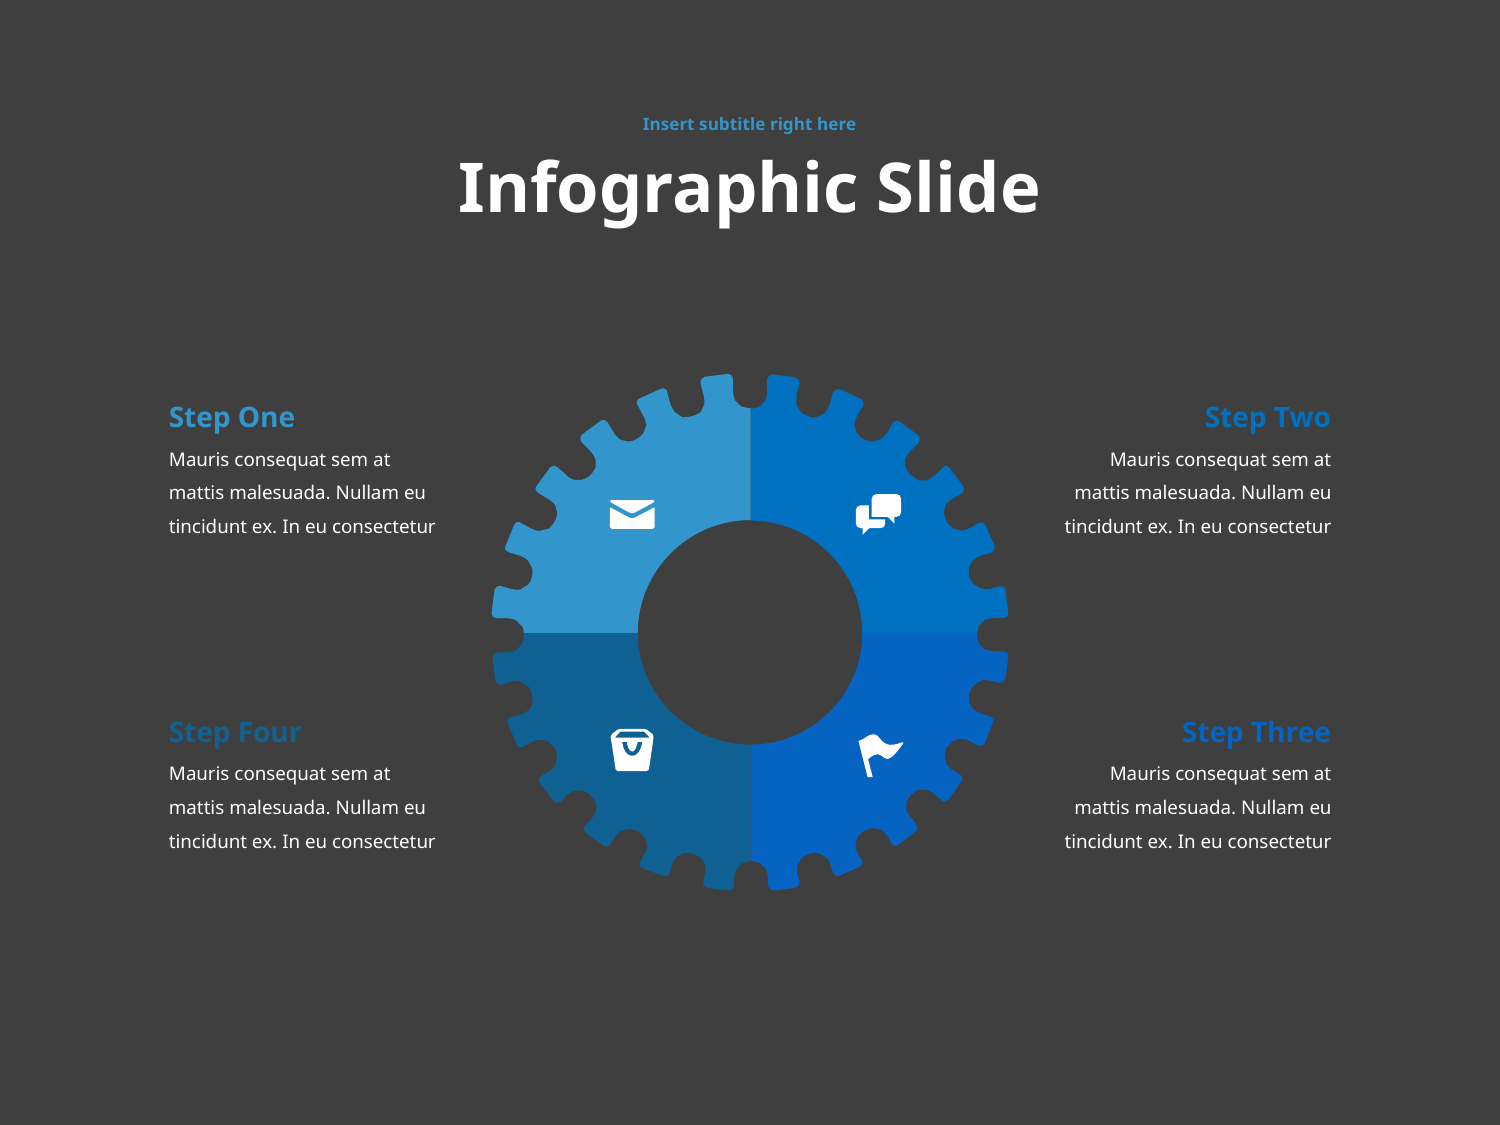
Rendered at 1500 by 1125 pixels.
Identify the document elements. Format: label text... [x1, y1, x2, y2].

text_box Mauris consequat sem at mattis malesuada. Nullam eu tincidunt ex. In eu consectetur [1043, 428, 1346, 545]
text_box Step Four [154, 706, 404, 756]
subtitle Insert subtitle right here [396, 101, 1104, 148]
text_box Step One [154, 392, 404, 441]
text_box Step Two [1096, 392, 1346, 441]
title Infographic Slide [396, 148, 1104, 257]
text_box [491, 373, 1009, 891]
text_box Mauris consequat sem at mattis malesuada. Nullam eu tincidunt ex. In eu consectetur [154, 743, 457, 860]
text_box Mauris consequat sem at mattis malesuada. Nullam eu tincidunt ex. In eu consectetur [154, 428, 457, 545]
text_box Mauris consequat sem at mattis malesuada. Nullam eu tincidunt ex. In eu consectetur [1043, 743, 1346, 860]
text_box Step Three [1096, 706, 1346, 756]
